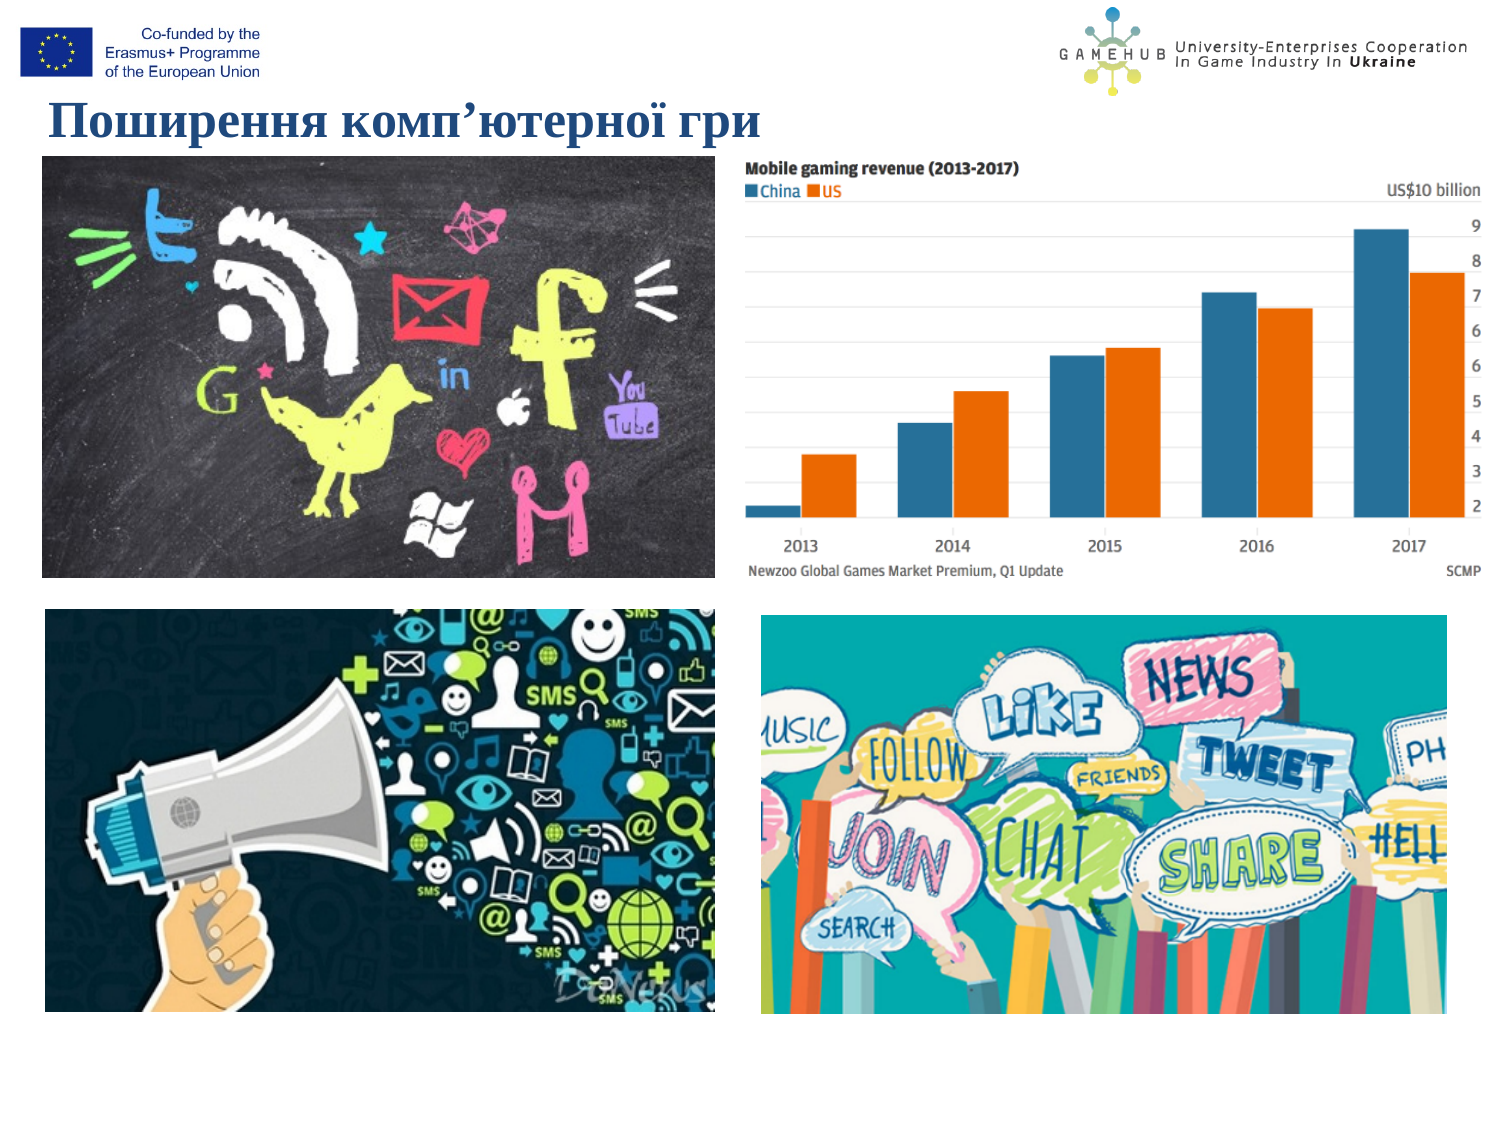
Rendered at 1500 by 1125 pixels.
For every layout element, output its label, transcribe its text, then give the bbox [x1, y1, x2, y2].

picture [401, 721, 407, 728]
picture [742, 158, 1487, 578]
picture [42, 156, 715, 578]
picture [1057, 7, 1476, 96]
text_box Поширення комп’ютерної гри [33, 78, 777, 156]
picture [376, 704, 384, 711]
picture [397, 738, 404, 746]
picture [761, 615, 1448, 1014]
picture [45, 609, 715, 1012]
picture [5, 13, 272, 91]
